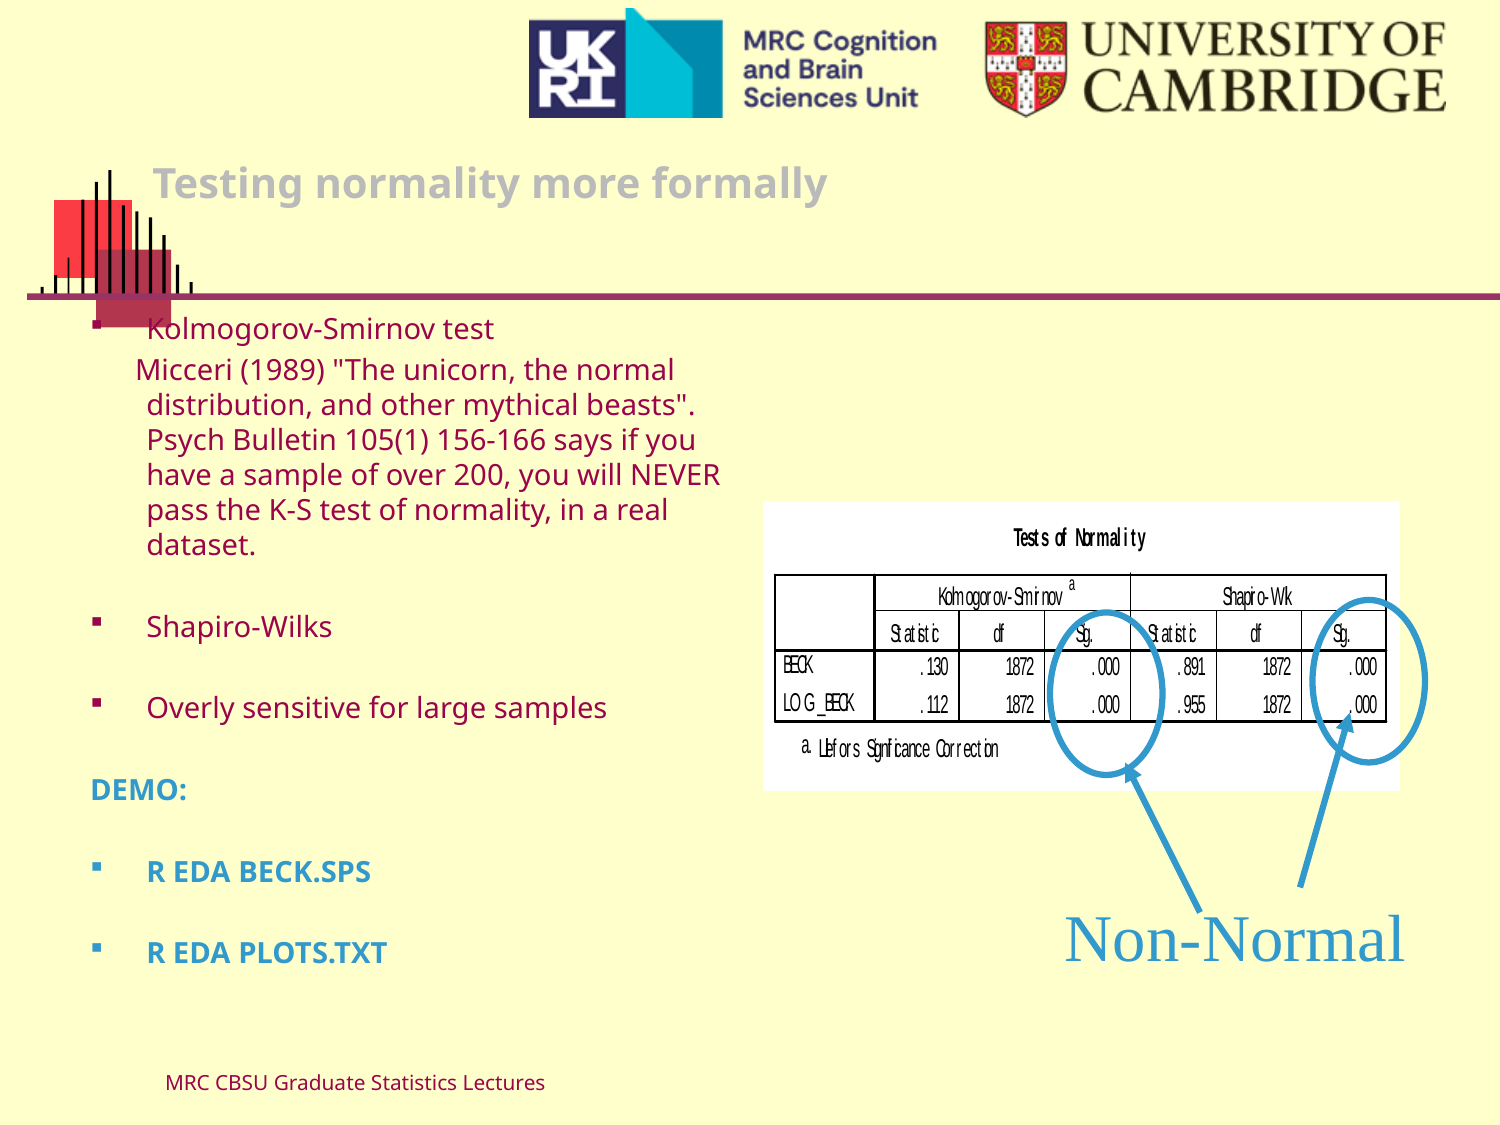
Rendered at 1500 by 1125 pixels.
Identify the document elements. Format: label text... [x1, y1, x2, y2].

list Kolmogorov-Smirnov test Micceri (1989) "The unicorn, the normal distribution, and other mythical beasts". Psych Bulletin 105(1) 156-166 says if you have a sample of over 200, you will NEVER pass the K-S test of normality, in a real dataset. Shapiro-Wilks Overly sensitive for large samples DEMO: R EDA BECK.SPS R EDA PLOTS.TXT [75, 262, 738, 1038]
title Testing normality more formally [137, 137, 988, 233]
picture [529, 8, 1446, 118]
footer MRC CBSU Graduate Statistics Lectures [149, 1062, 988, 1101]
text_box Non-Normal [1049, 887, 1500, 983]
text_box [762, 500, 1426, 799]
